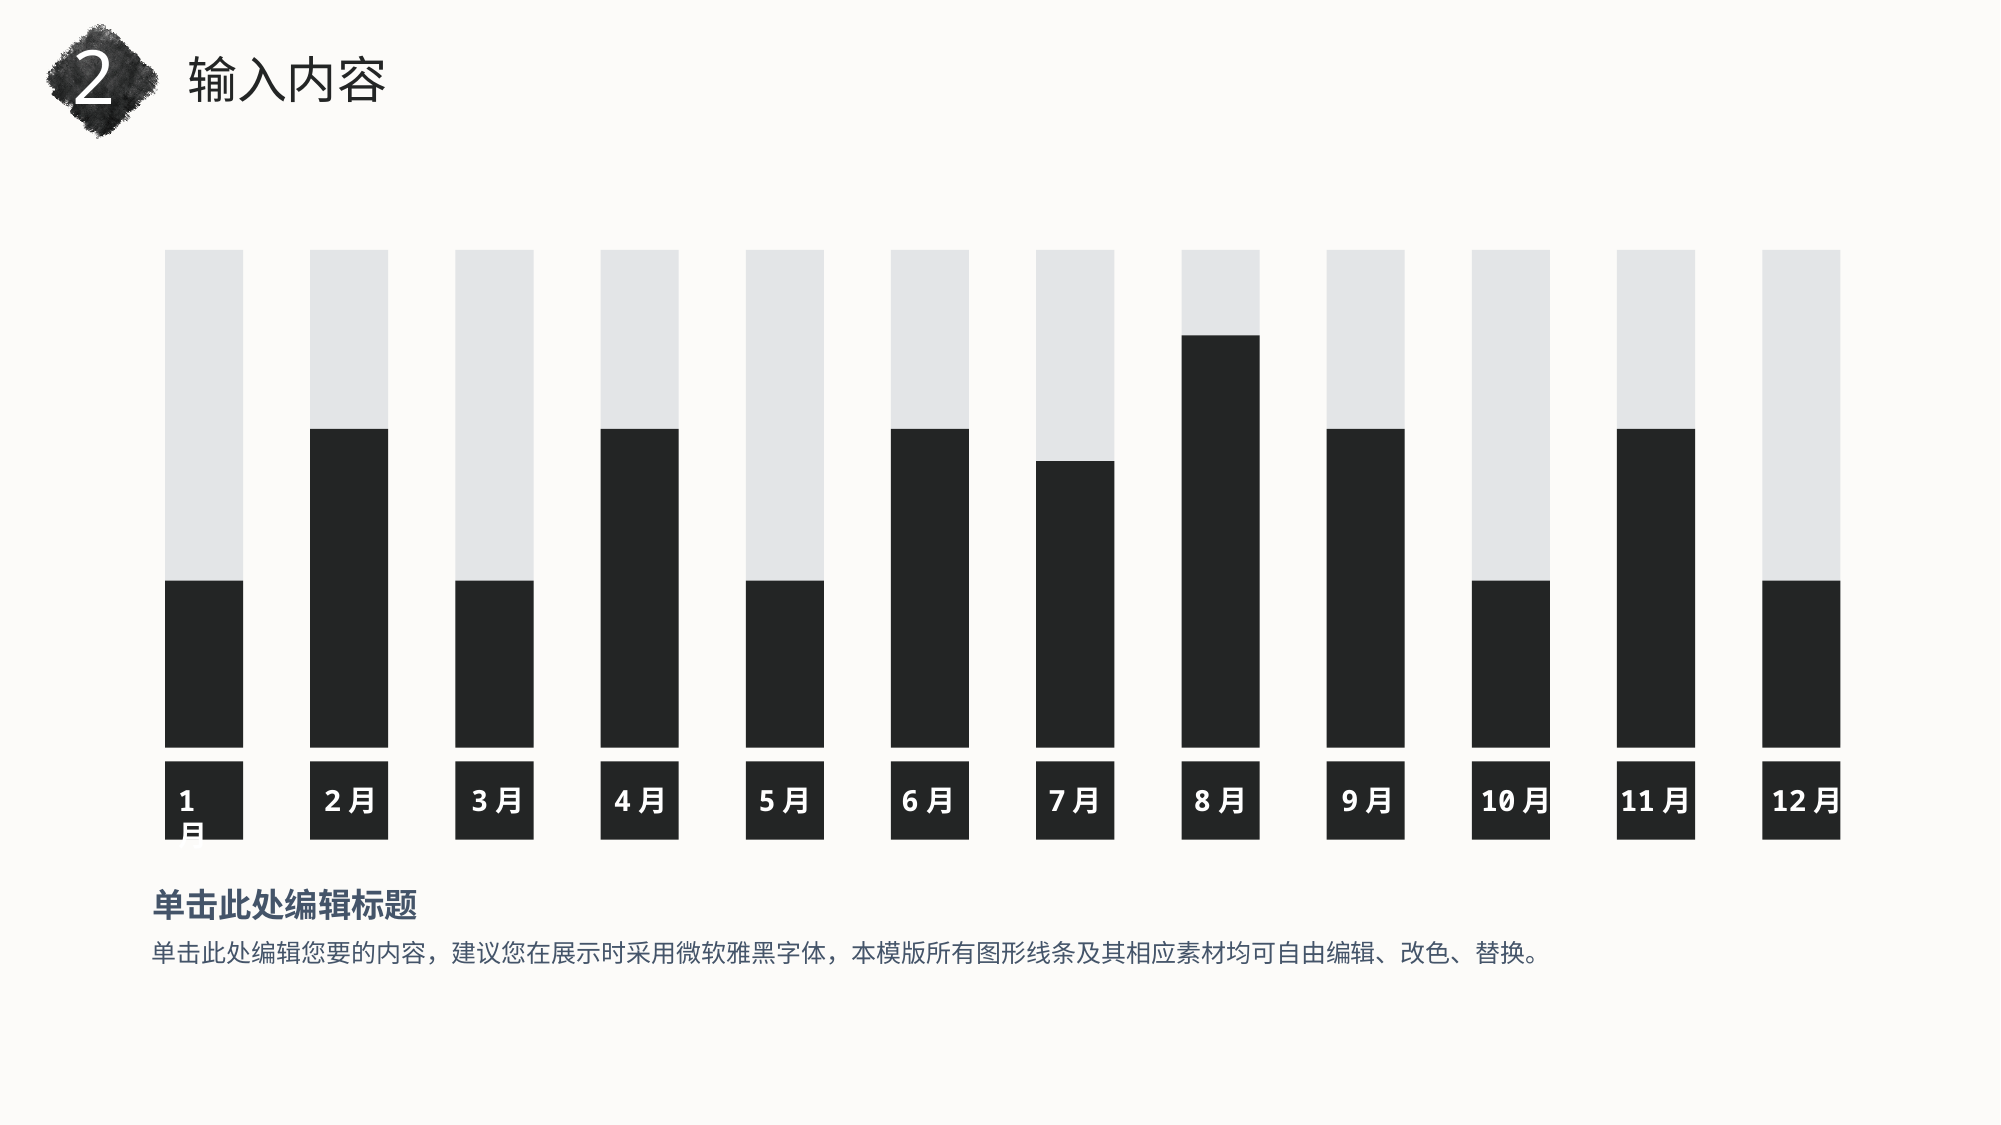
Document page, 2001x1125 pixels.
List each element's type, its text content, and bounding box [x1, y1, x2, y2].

text_box [1616, 428, 1696, 748]
text_box [745, 825, 824, 840]
text_box [1616, 761, 1696, 774]
text_box [1326, 761, 1405, 774]
text_box 9月 [1317, 774, 1419, 825]
text_box [1326, 428, 1405, 748]
text_box [1471, 580, 1550, 748]
text_box [600, 428, 679, 748]
text_box [745, 761, 824, 774]
text_box [1471, 825, 1550, 840]
text_box [165, 580, 244, 748]
text_box [165, 249, 244, 580]
text_box [1616, 825, 1696, 840]
text_box [890, 249, 969, 428]
text_box 8月 [1170, 774, 1272, 825]
picture [42, 22, 163, 139]
text_box [1326, 825, 1405, 840]
text_box [455, 249, 534, 580]
text_box 7月 [1024, 774, 1126, 825]
text_box [600, 761, 679, 774]
text_box [1036, 249, 1115, 461]
text_box 5月 [734, 774, 836, 825]
text_box [1181, 761, 1260, 774]
text_box [1326, 249, 1405, 428]
text_box 输入内容 [172, 41, 543, 117]
text_box [745, 580, 824, 748]
text_box [165, 761, 244, 840]
text_box [890, 761, 969, 774]
text_box [310, 761, 389, 774]
text_box [745, 249, 824, 580]
text_box 单击此处编辑您要的内容，建议您在展示时采用微软雅黑字体，本模版所有图形线条及其相应素材均可自由编辑、改色、替换。 [137, 924, 1762, 975]
text_box 10月 [1465, 774, 1567, 825]
text_box [890, 428, 969, 748]
text_box [890, 825, 969, 840]
text_box [1762, 761, 1841, 774]
text_box [1181, 825, 1260, 840]
text_box 6月 [877, 774, 979, 825]
text_box 12月 [1756, 774, 1858, 825]
text_box [1181, 249, 1260, 335]
text_box [455, 761, 534, 774]
text_box [1036, 825, 1115, 840]
text_box [1762, 825, 1841, 840]
text_box [1036, 761, 1115, 774]
text_box [1762, 580, 1841, 748]
text_box [310, 825, 389, 840]
text_box [1036, 461, 1115, 748]
text_box 单击此处编辑标题 [137, 869, 491, 932]
text_box 11月 [1605, 774, 1707, 825]
text_box [600, 249, 679, 428]
text_box [1471, 761, 1550, 774]
text_box 3月 [447, 774, 549, 825]
text_box [1181, 335, 1260, 748]
text_box [455, 580, 534, 748]
text_box [600, 825, 679, 840]
text_box [455, 825, 534, 840]
text_box [1616, 249, 1696, 428]
text_box [310, 249, 389, 428]
text_box 2月 [300, 774, 402, 825]
text_box 1月 [163, 775, 242, 860]
text_box [1471, 249, 1550, 580]
text_box 4月 [590, 774, 692, 825]
text_box [1762, 249, 1841, 580]
text_box [310, 428, 389, 748]
